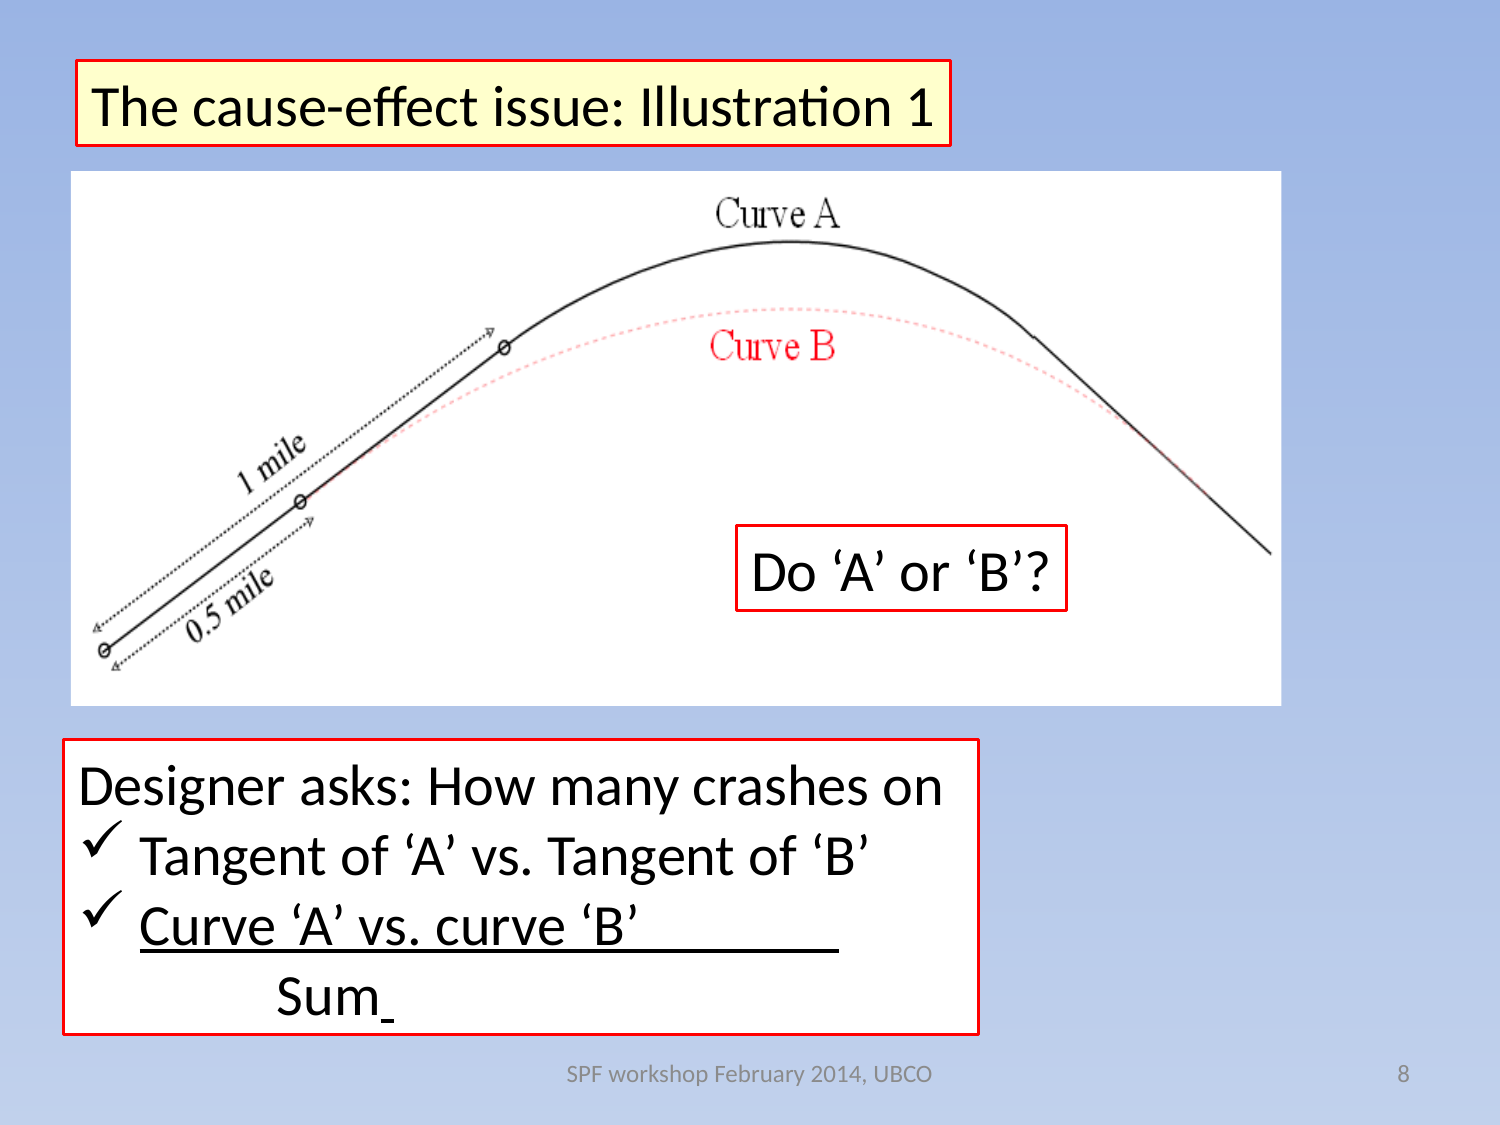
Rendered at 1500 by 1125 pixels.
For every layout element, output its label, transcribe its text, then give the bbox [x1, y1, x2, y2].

slide_number 8 [1074, 1042, 1425, 1103]
footer SPF workshop February 2014, UBCO [512, 1042, 988, 1103]
text_box The cause-effect issue: Illustration 1 [76, 60, 951, 146]
text_box Designer asks: How many crashes on Tangent of ‘A’ vs. Tangent of ‘B’ Curve ‘A’ vs. curve ‘B’ Sum [63, 739, 979, 1035]
picture [70, 170, 1282, 706]
